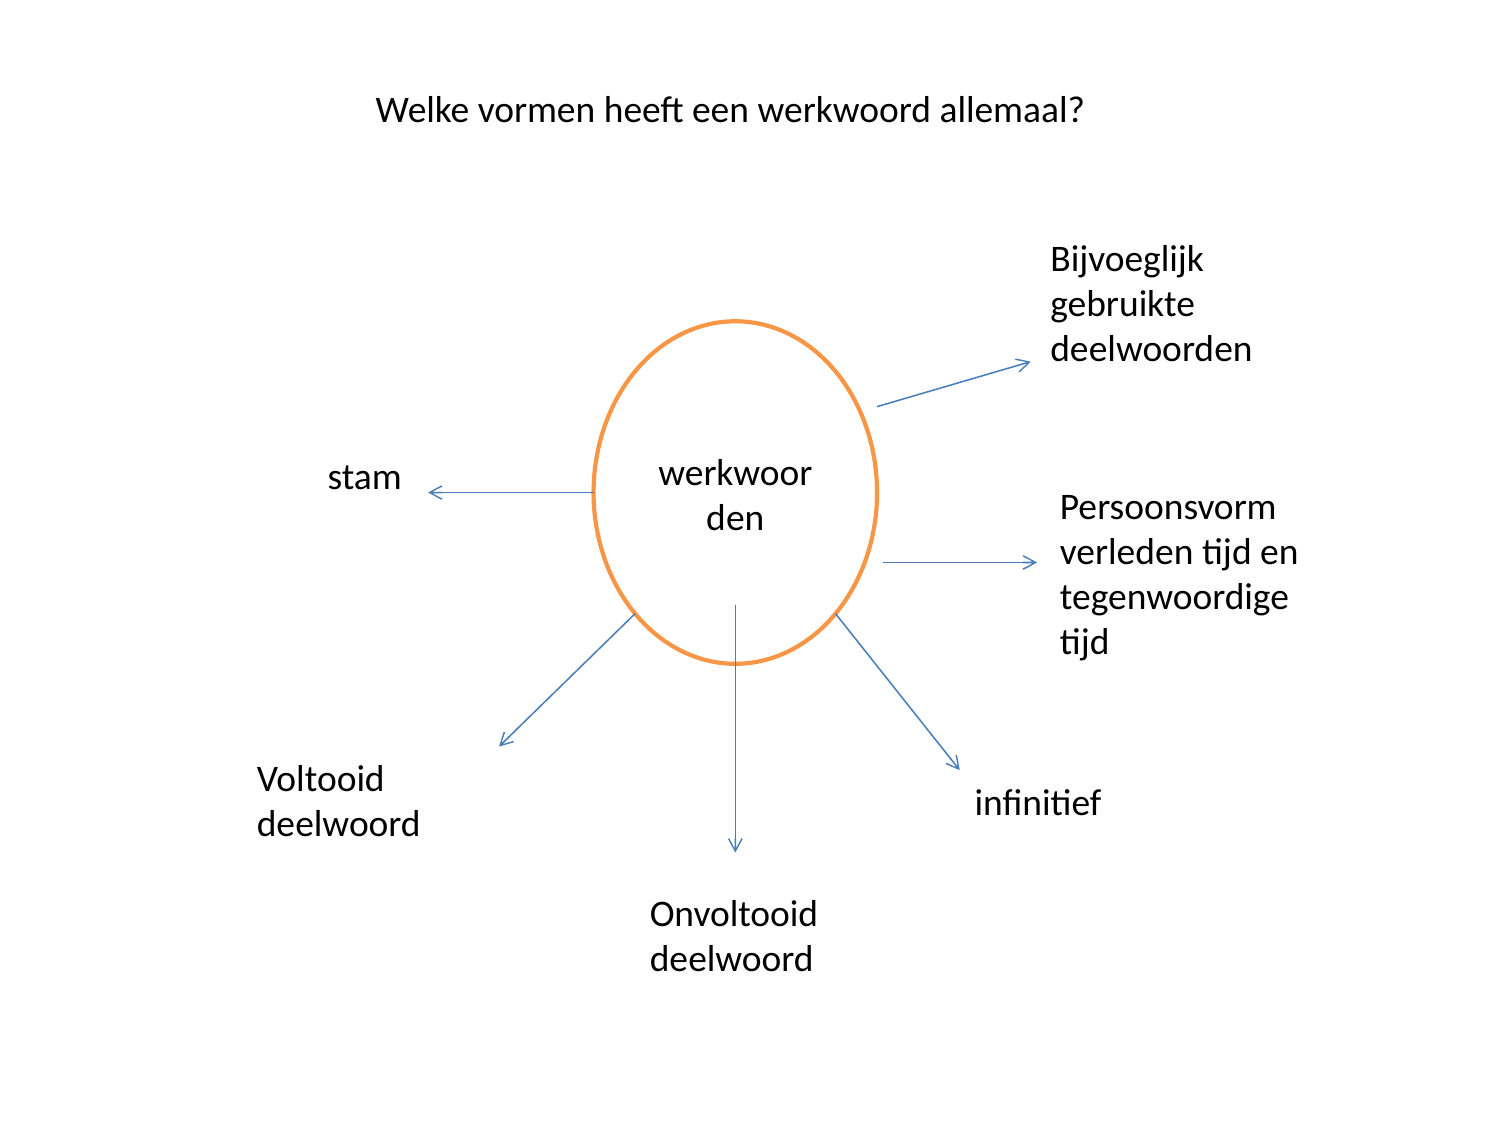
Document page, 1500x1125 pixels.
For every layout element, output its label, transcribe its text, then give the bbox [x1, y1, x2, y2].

text_box infinitief [959, 770, 1223, 830]
text_box Welke vormen heeft een werkwoord allemaal? [360, 78, 1160, 138]
text_box Onvoltooid deelwoord [635, 881, 877, 987]
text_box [835, 613, 960, 771]
text_box Voltooid deelwoord [242, 746, 499, 852]
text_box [498, 613, 636, 747]
text_box stam [312, 444, 429, 505]
text_box Persoonsvorm verleden tijd en tegenwoordige tijd [1045, 474, 1341, 670]
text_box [876, 361, 1031, 407]
text_box werkwoorden [591, 319, 880, 666]
text_box Bijvoeglijk gebruikte deelwoorden [1035, 226, 1284, 377]
